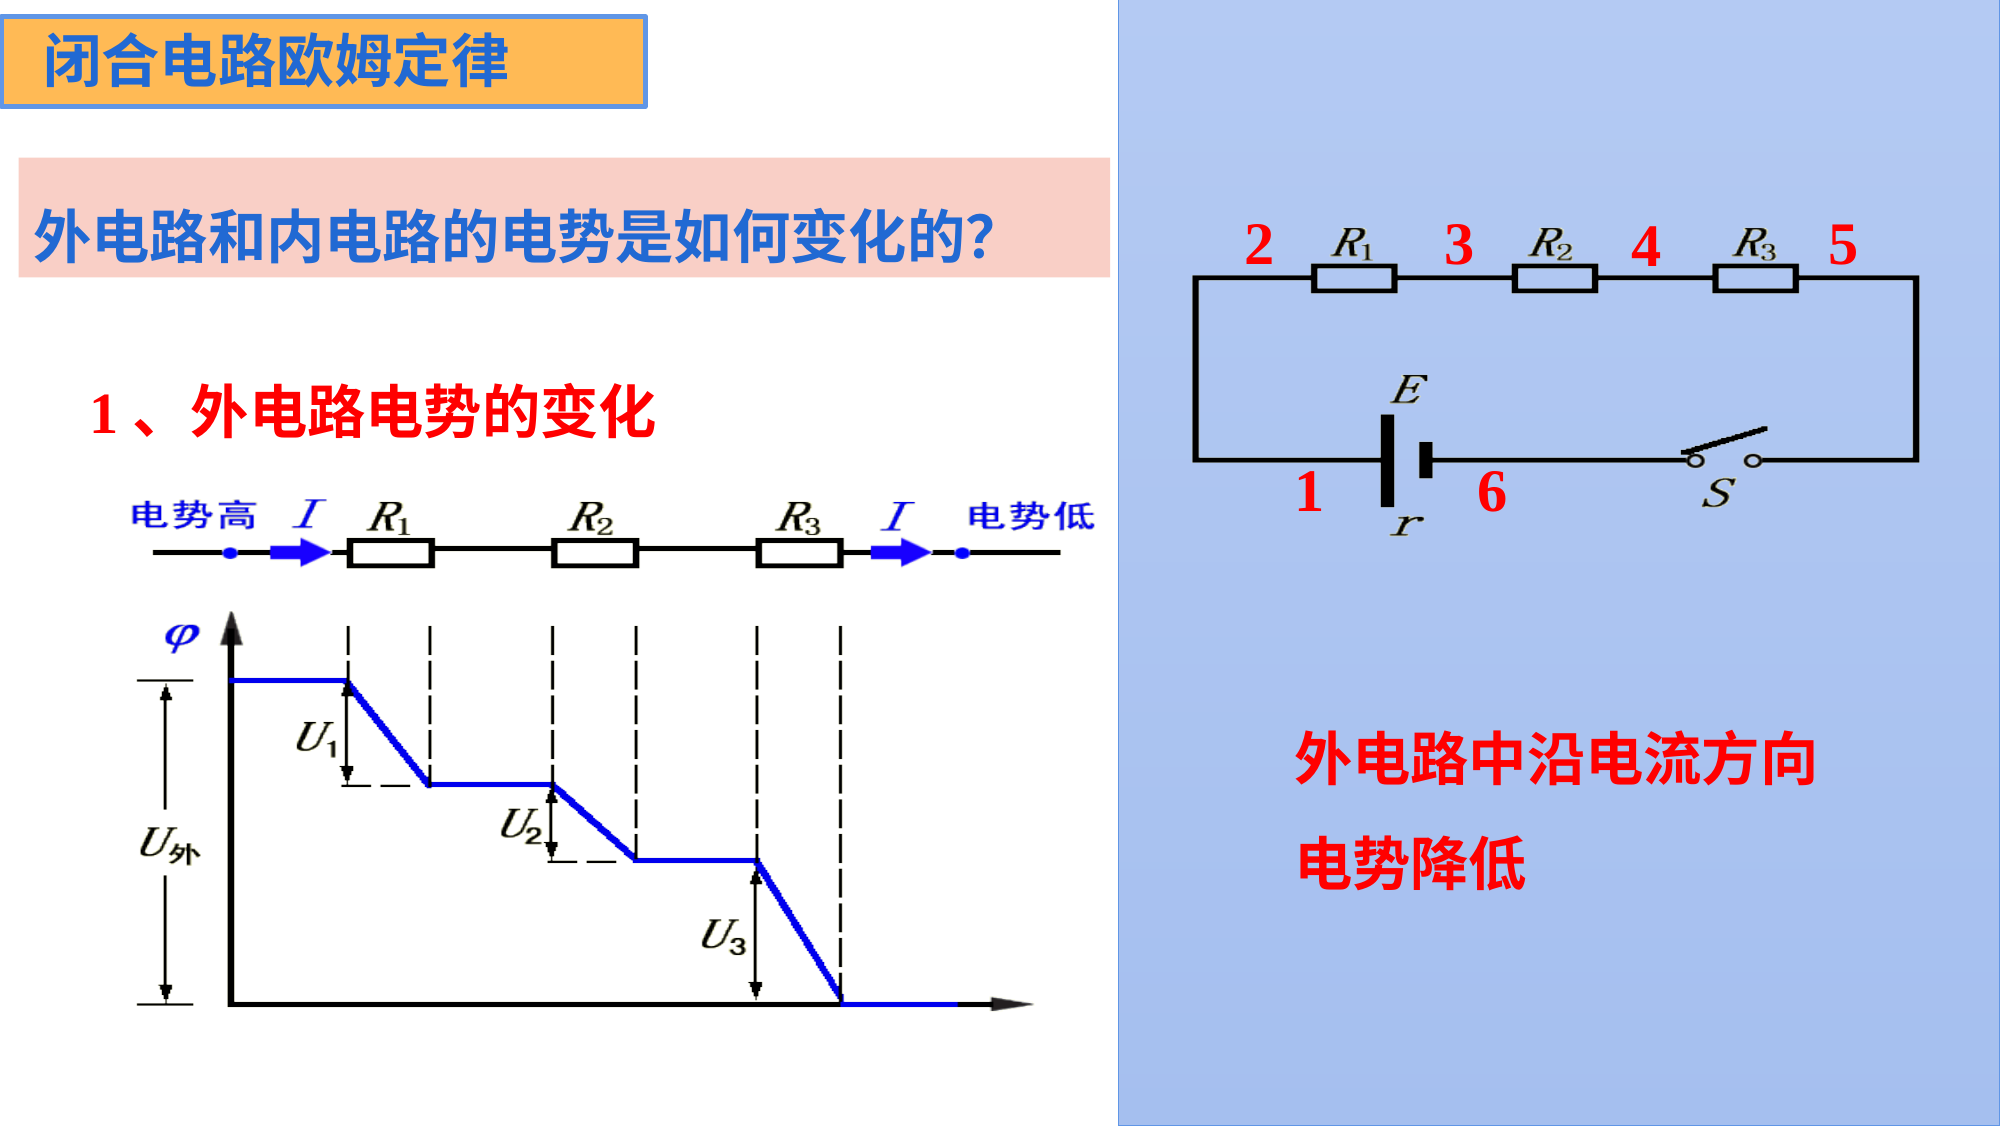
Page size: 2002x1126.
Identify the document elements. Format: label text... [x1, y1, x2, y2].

text_box 外电路中沿电流方向电势降低 [1279, 679, 1868, 904]
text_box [1182, 196, 1934, 543]
text_box 闭合电路欧姆定律 [1, 16, 646, 107]
text_box 1、外电路电势的变化 [74, 332, 863, 453]
text_box 外电路和内电路的电势是如何变化的？ [18, 157, 1111, 278]
text_box [1118, 0, 2000, 1126]
picture [114, 482, 1111, 1027]
